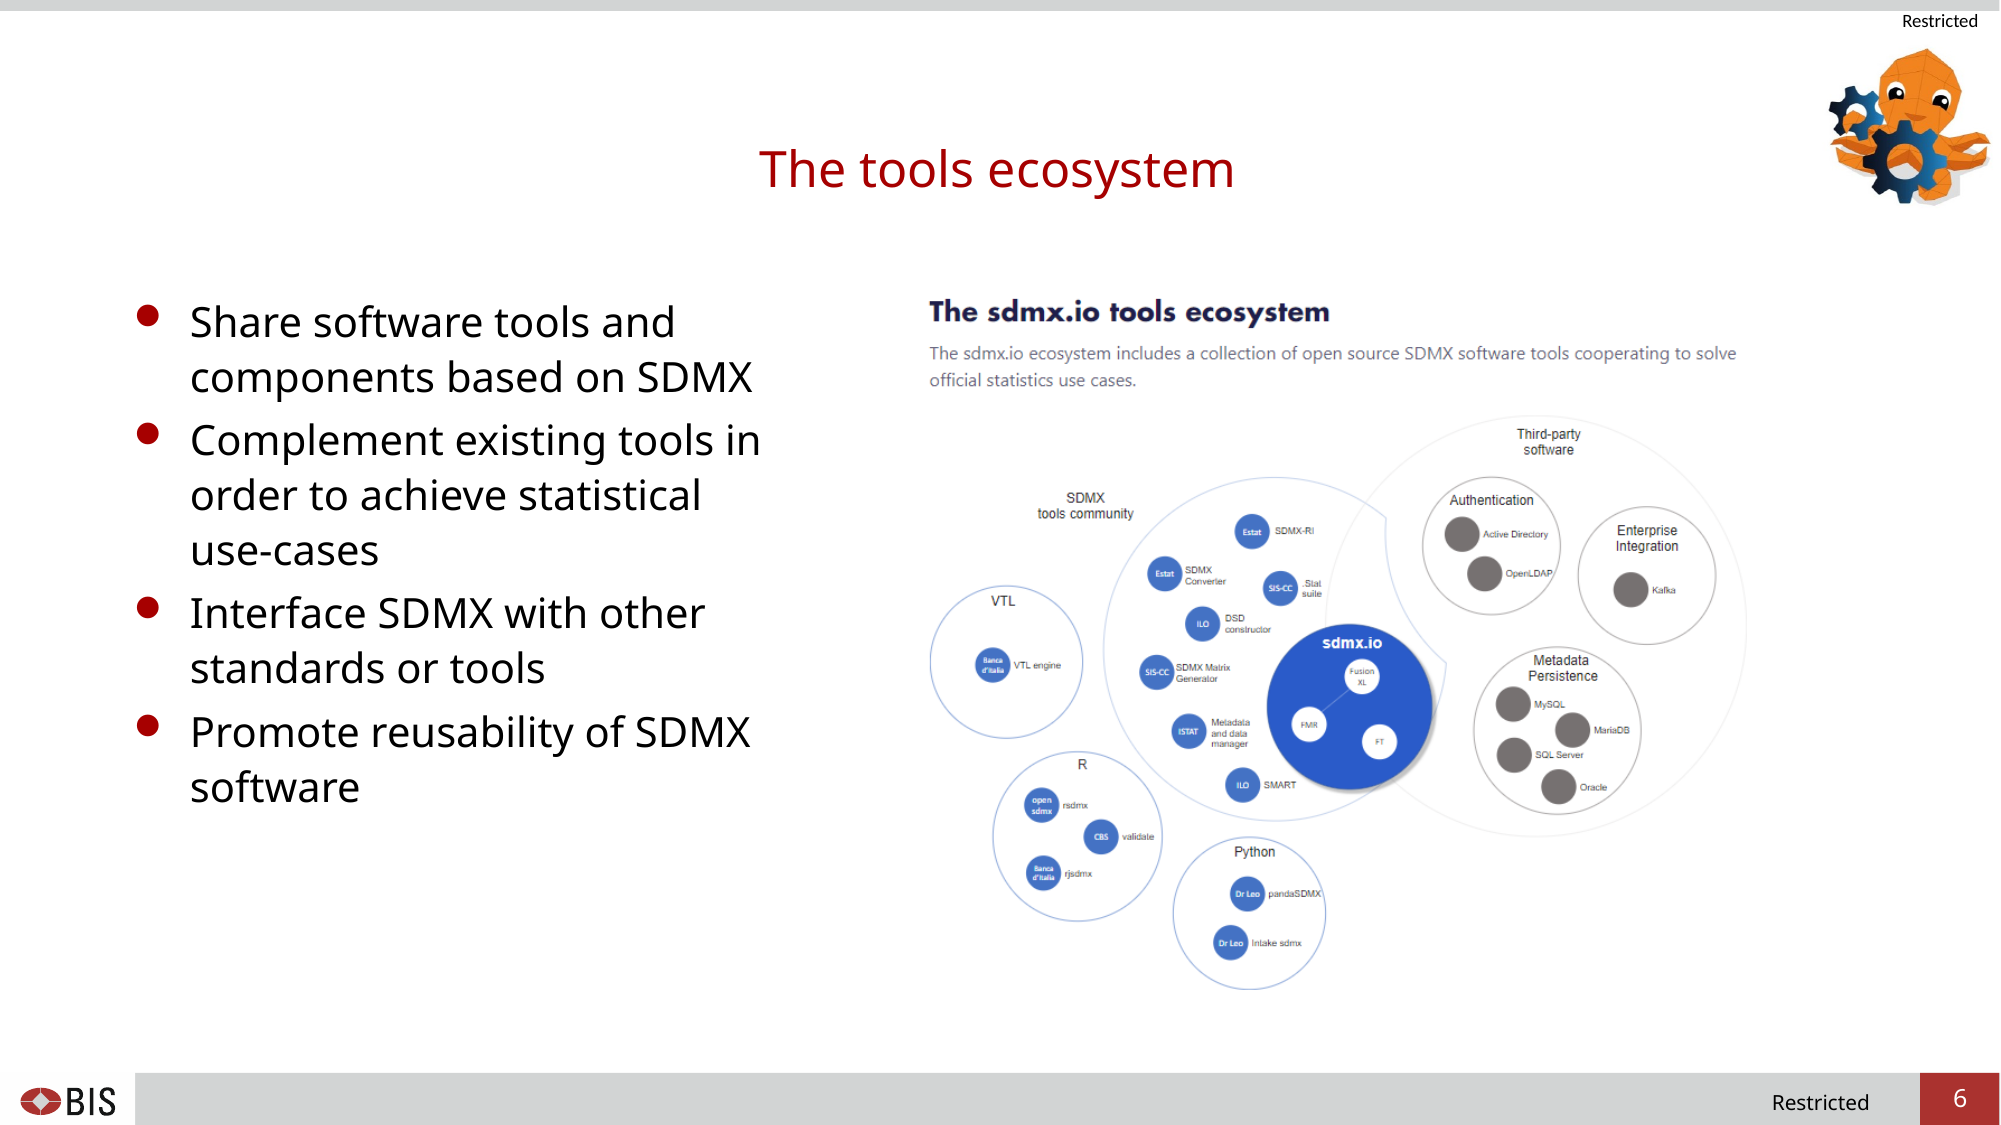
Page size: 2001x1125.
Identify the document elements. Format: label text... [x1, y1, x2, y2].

picture [1822, 36, 2000, 215]
slide_number 6 [1921, 1074, 2000, 1125]
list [920, 290, 1757, 1000]
title The tools ecosystem [133, 137, 1863, 268]
list Share software tools and components based on SDMX Complement existing tools in order to achieve statistical use-cases Interface SDMX with other standards or tools Promote reusability of SDMX software [133, 290, 764, 1000]
